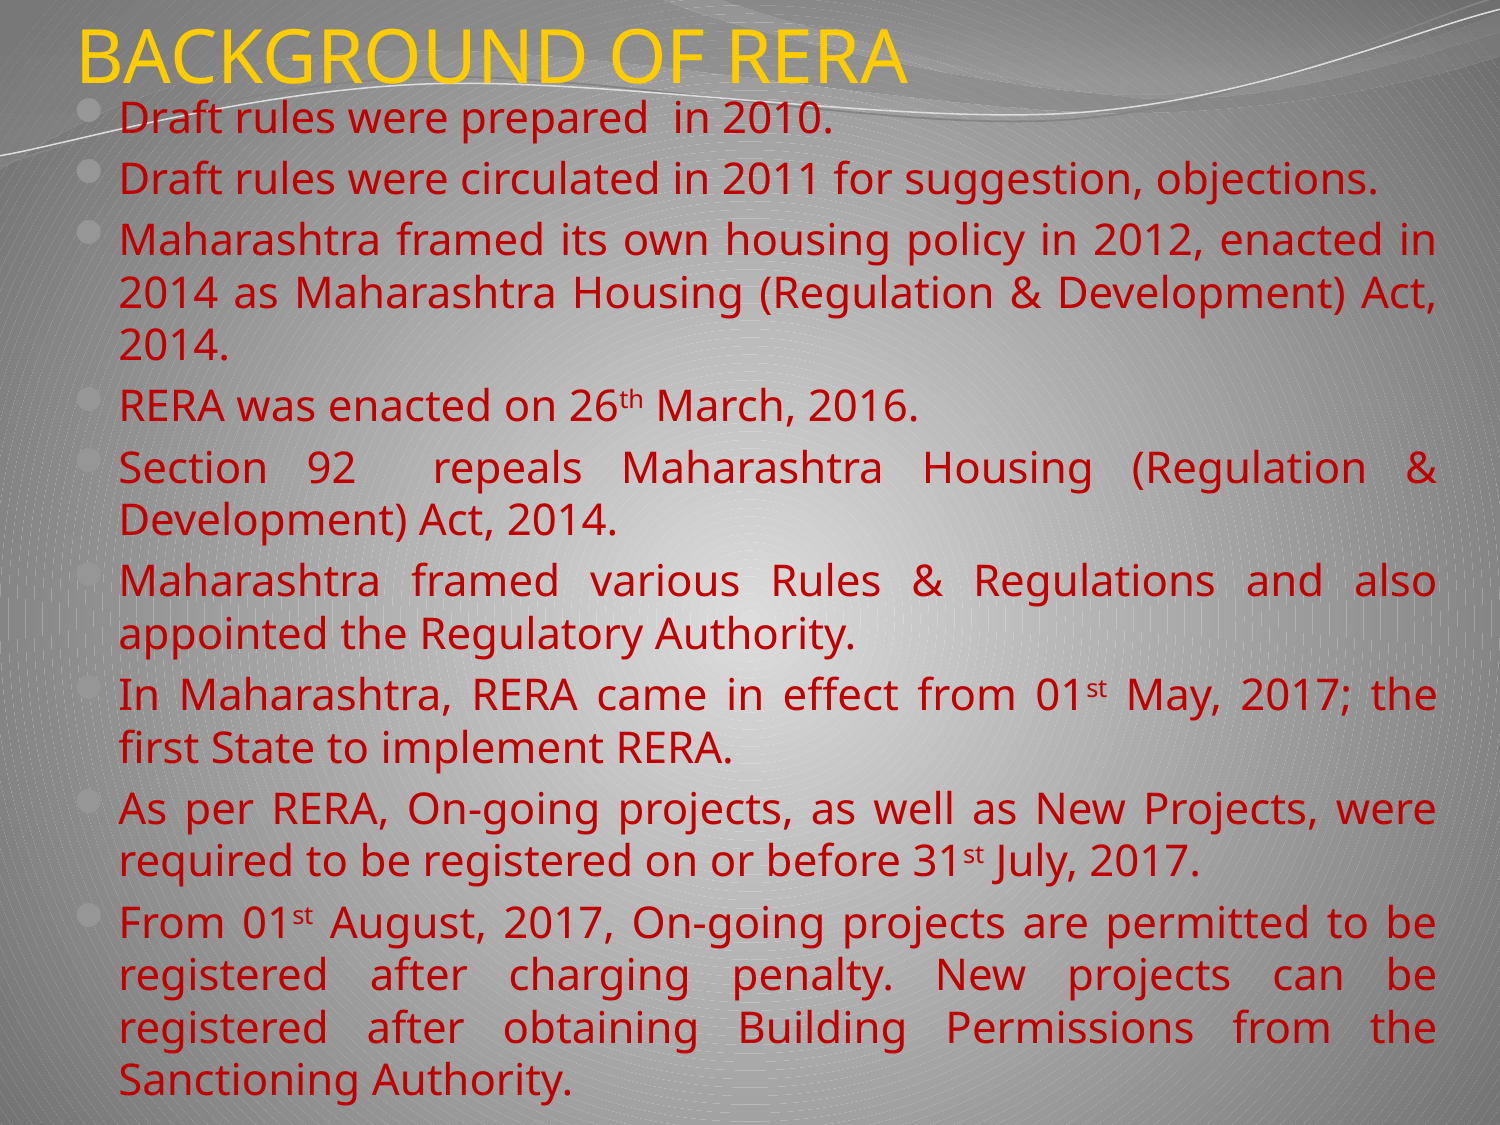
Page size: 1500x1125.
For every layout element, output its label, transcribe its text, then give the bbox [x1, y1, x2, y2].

list Draft rules were prepared in 2010. Draft rules were circulated in 2011 for suggestion, objections. Maharashtra framed its own housing policy in 2012, enacted in 2014 as Maharashtra Housing (Regulation & Development) Act, 2014. RERA was enacted on 26th March, 2016. Section 92 repeals Maharashtra Housing (Regulation & Development) Act, 2014. Maharashtra framed various Rules & Regulations and also appointed the Regulatory Authority. In Maharashtra, RERA came in effect from 01st May, 2017; the first State to implement RERA. As per RERA, On-going projects, as well as New Projects, were required to be registered on or before 31st July, 2017. From 01st August, 2017, On-going projects are permitted to be registered after charging penalty. New projects can be registered after obtaining Building Permissions from the Sanctioning Authority. [58, 82, 1454, 1102]
title BACKGROUND OF RERA [75, 0, 1425, 82]
